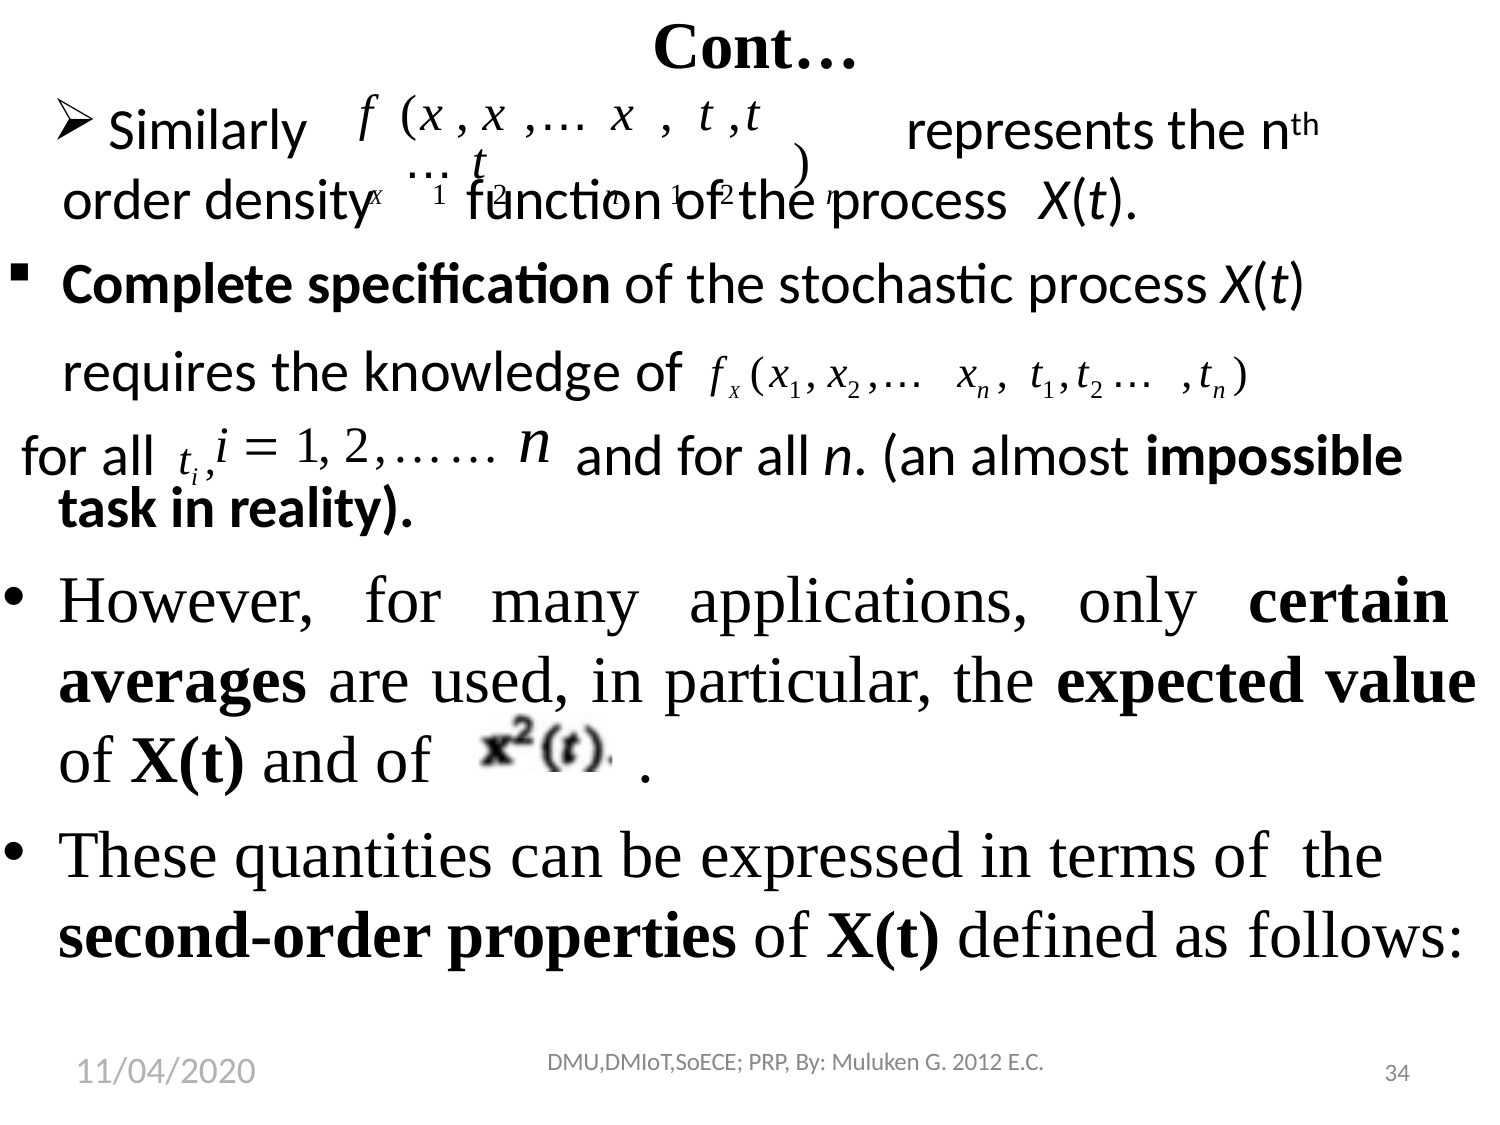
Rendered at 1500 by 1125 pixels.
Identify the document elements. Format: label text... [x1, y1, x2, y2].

title Cont… [650, 0, 863, 90]
slide_number 34 [1378, 1060, 1417, 1090]
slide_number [75, 1046, 420, 1103]
text_box [478, 712, 613, 772]
list task in reality). However, for many applications, only certain averages are used, in particular, the expected value of X(t) and of . These quantities can be expressed in terms of the second-order properties of X(t) defined as follows: [0, 492, 1500, 1107]
text_box represents the nth [899, 89, 1500, 146]
text_box i  1, 2,…… n [212, 393, 560, 476]
footer DMU,DMIoT,SoECE; PRP, By: Muluken G. 2012 E.C. [545, 1050, 1188, 1125]
text_box order density function of the process X(t). Complete specification of the stochastic process X(t) requires the knowledge of fX (x1, x2 ,…xn , t1,t2 …,tn ) [0, 146, 1500, 407]
text_box Similarly [50, 89, 349, 146]
text_box for all ti , and for all n. (an almost impossible [0, 407, 1500, 492]
text_box f (x , x ,…x , t ,t …t ) X 1 2 n 1 2 n [348, 90, 866, 146]
